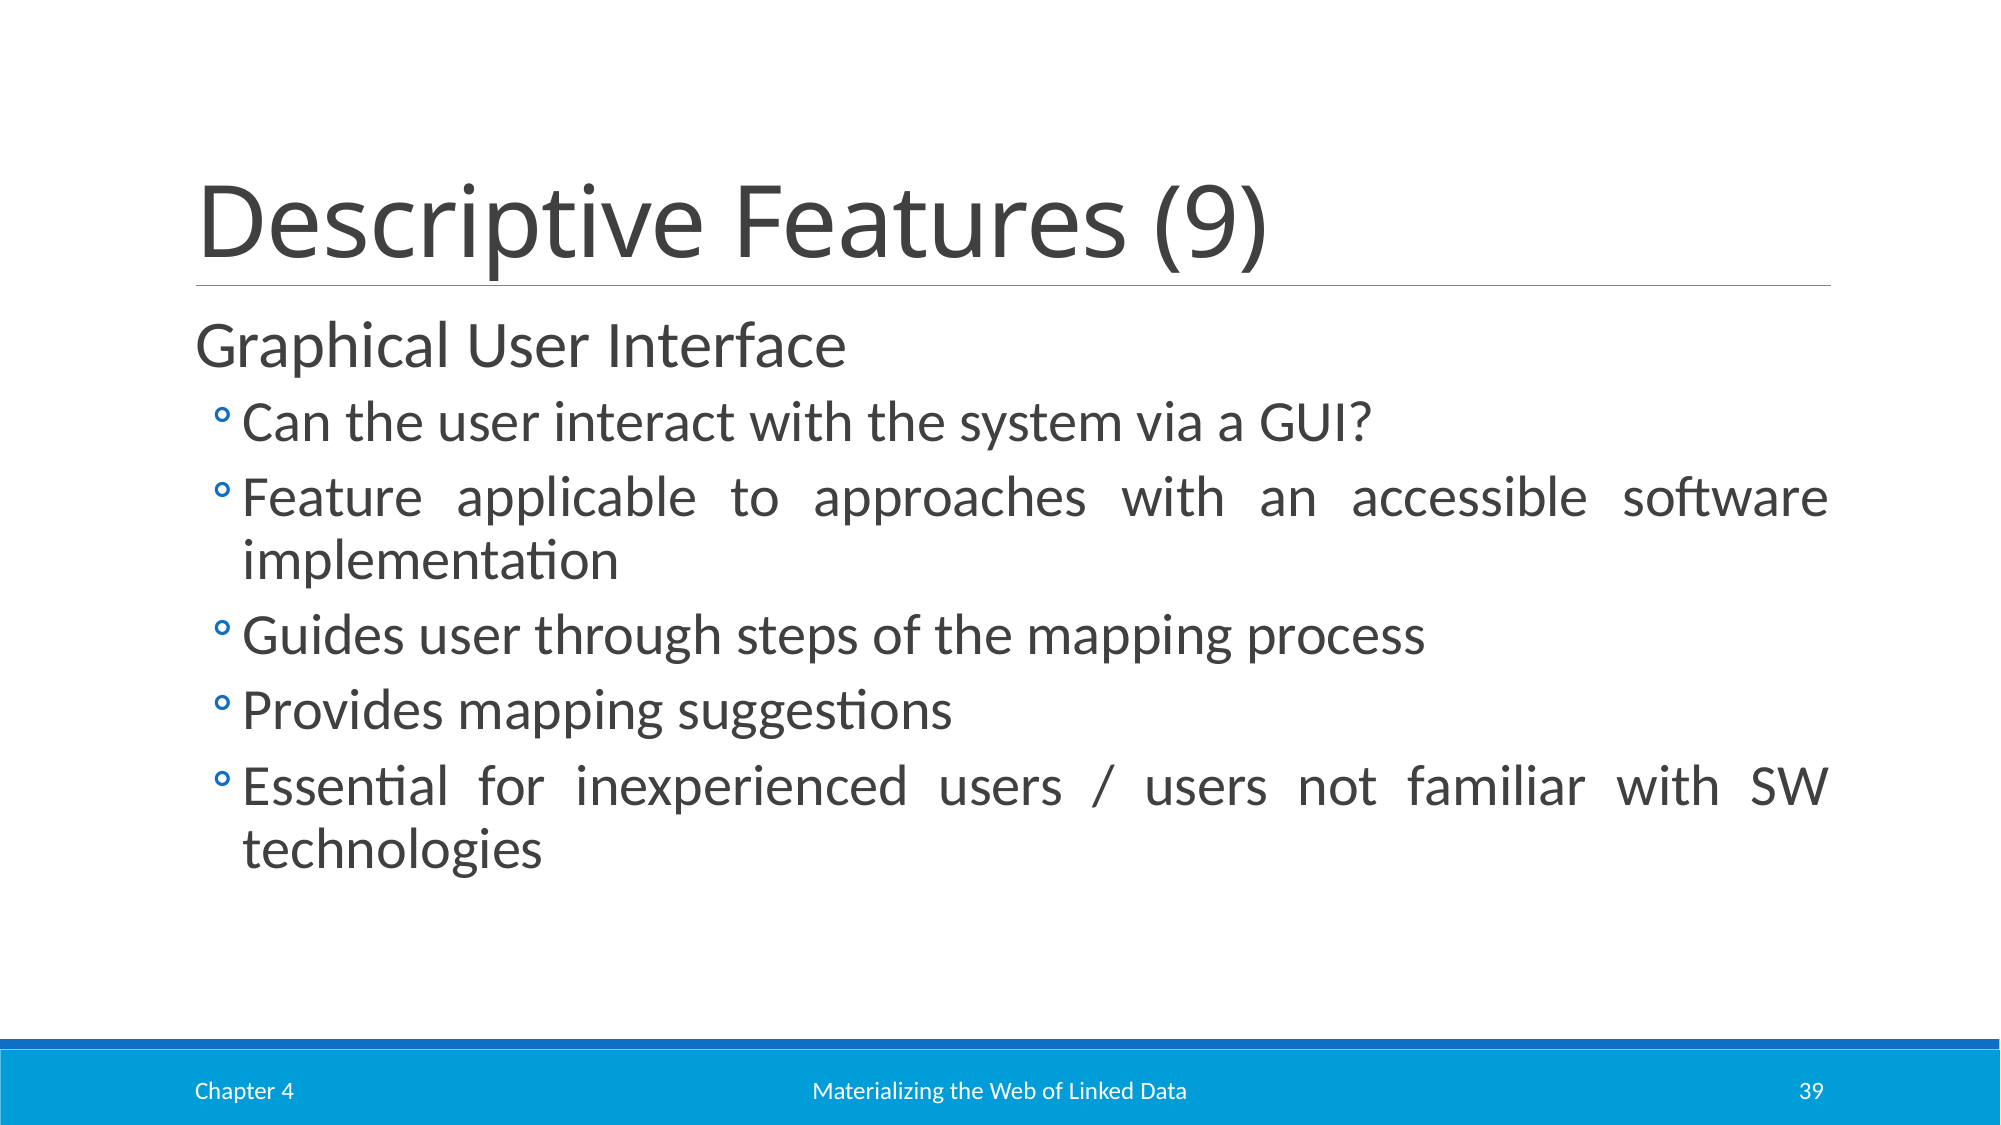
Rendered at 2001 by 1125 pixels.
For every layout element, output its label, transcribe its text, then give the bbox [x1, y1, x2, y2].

list Graphical User Interface Can the user interact with the system via a GUI? Feature applicable to approaches with an accessible software implementation Guides user through steps of the mapping process Provides mapping suggestions Essential for inexperienced users / users not familiar with SW technologies [180, 302, 1830, 963]
slide_number Chapter 4 [180, 1059, 586, 1120]
footer Materializing the Web of Linked Data [604, 1059, 1396, 1120]
slide_number 39 [1624, 1059, 1840, 1120]
title Descriptive Features (9) [180, 47, 1830, 285]
